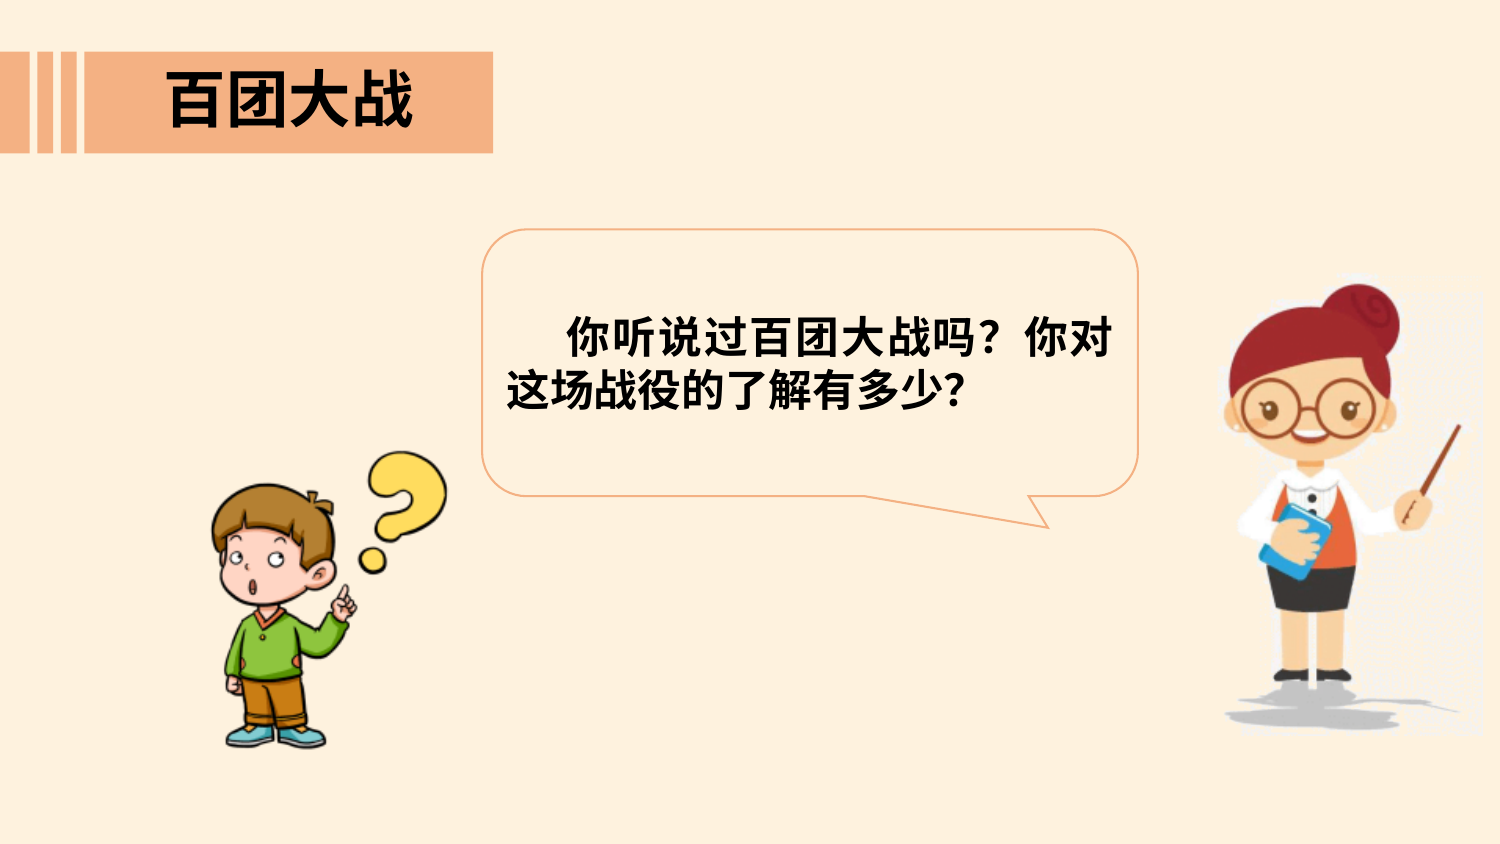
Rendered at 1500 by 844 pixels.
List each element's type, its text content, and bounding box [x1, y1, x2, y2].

text_box 你听说过百团大战吗？你对这场战役的了解有多少？ [481, 228, 1139, 530]
text_box [60, 51, 77, 154]
text_box [37, 51, 54, 154]
text_box 百团大战 [84, 51, 494, 154]
text_box [0, 51, 30, 154]
picture [0, 0, 1500, 844]
